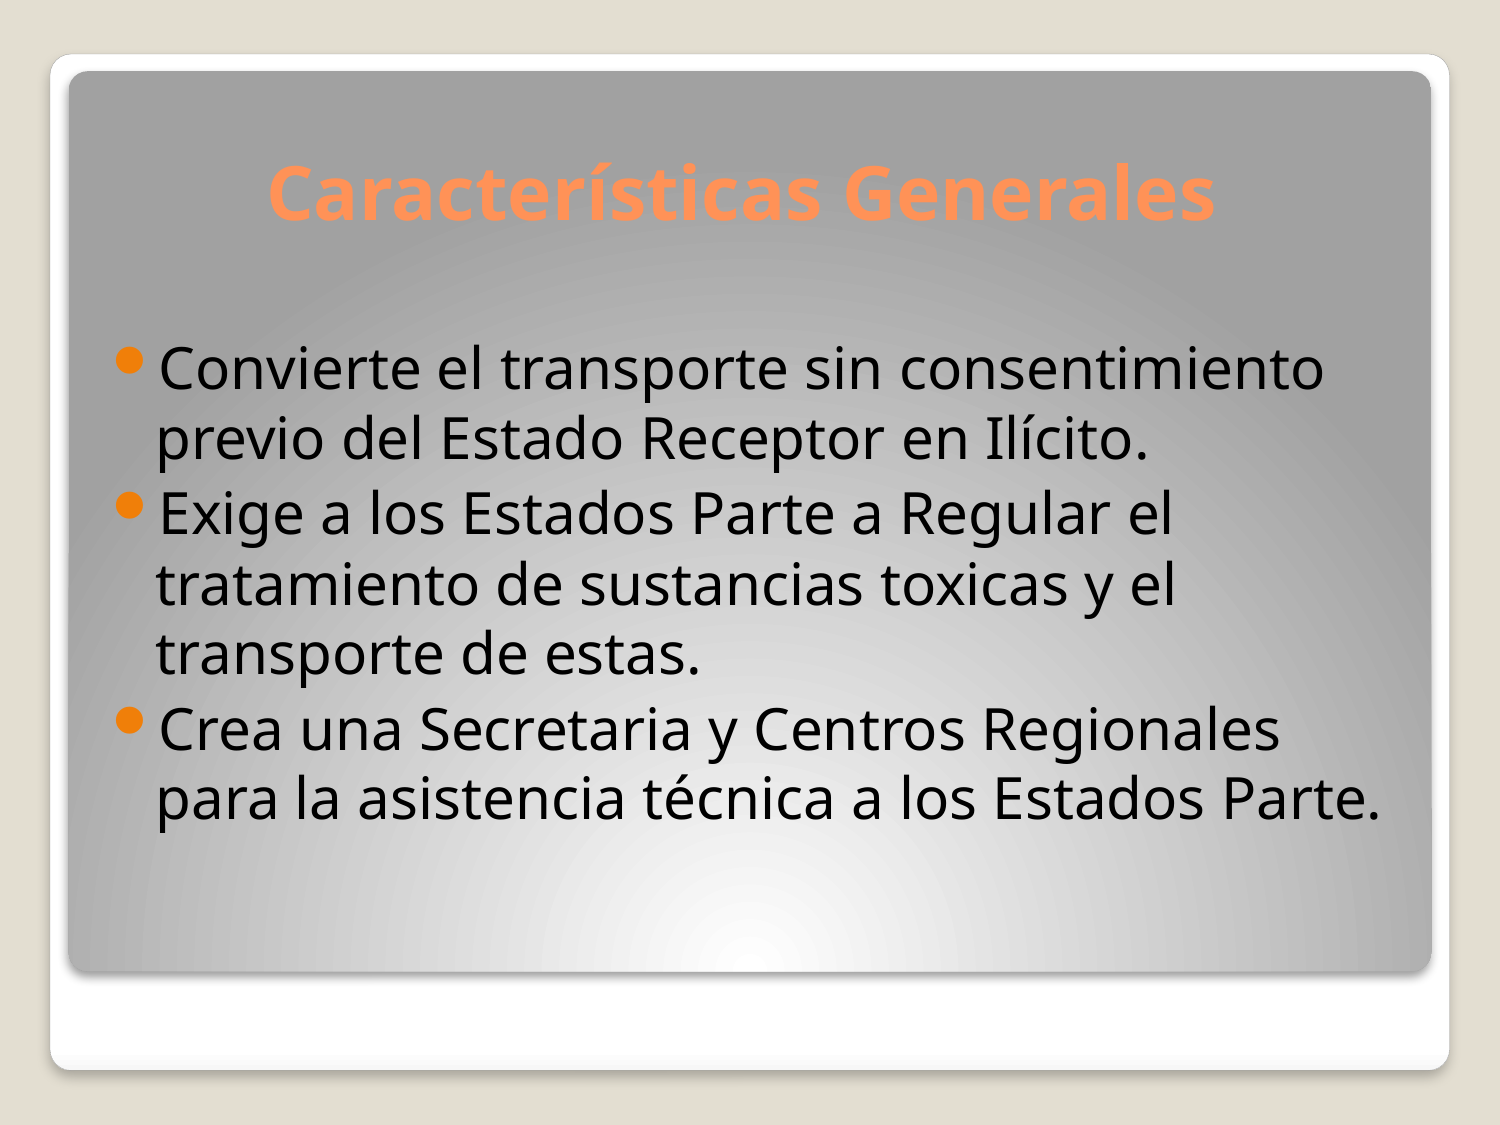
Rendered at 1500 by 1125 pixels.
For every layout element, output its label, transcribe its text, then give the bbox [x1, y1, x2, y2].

list Convierte el transporte sin consentimiento previo del Estado Receptor en Ilícito. Exige a los Estados Parte a Regular el tratamiento de sustancias toxicas y el transporte de estas. Crea una Secretaria y Centros Regionales para la asistencia técnica a los Estados Parte. [82, 316, 1425, 1004]
title Características Generales [70, 70, 1413, 243]
